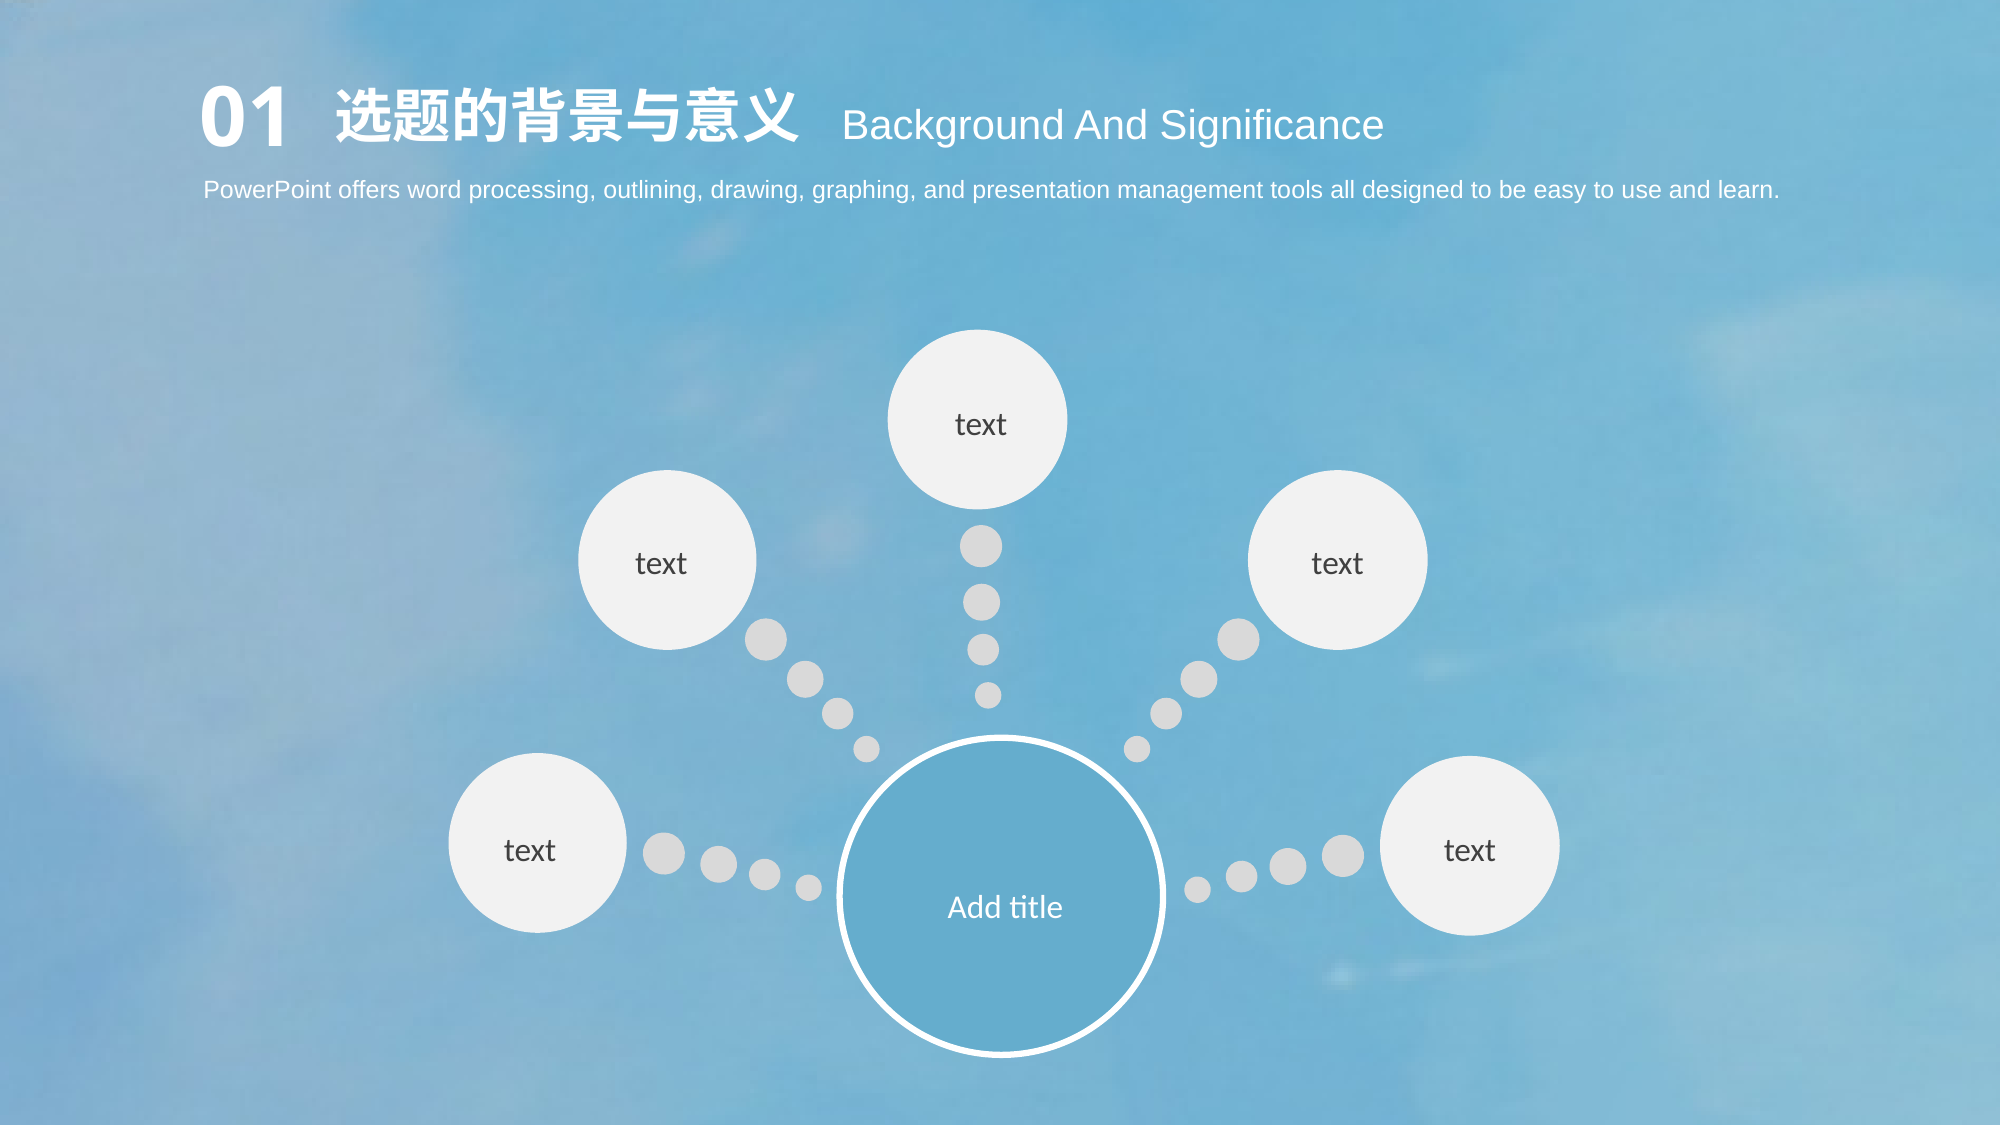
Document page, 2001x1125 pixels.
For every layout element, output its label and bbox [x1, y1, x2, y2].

picture [0, 0, 2000, 1125]
text_box [406, 329, 1594, 1055]
